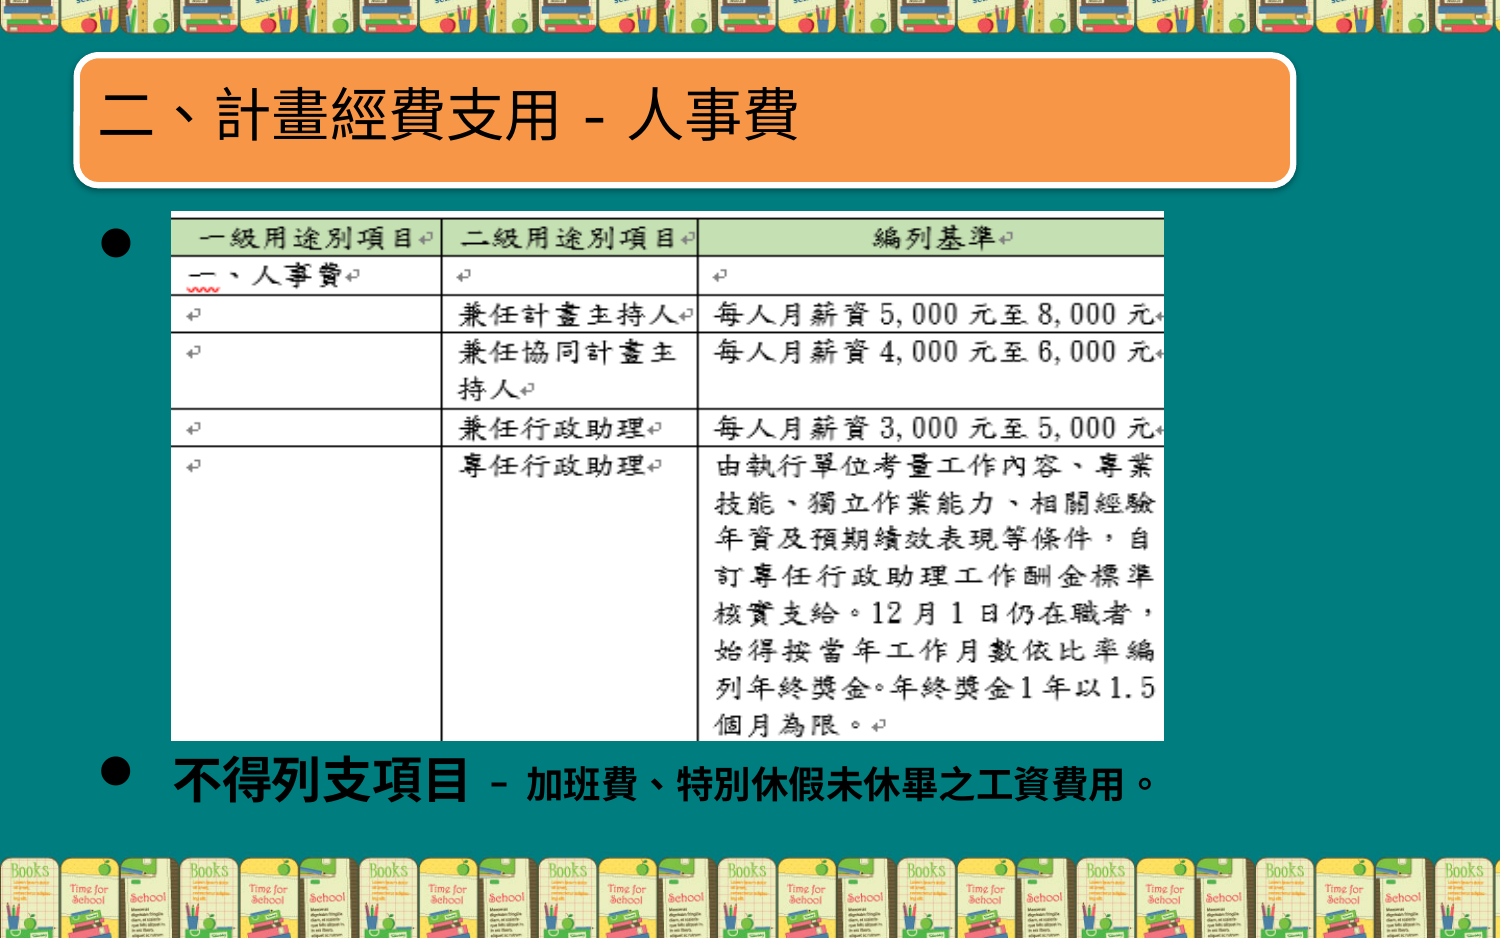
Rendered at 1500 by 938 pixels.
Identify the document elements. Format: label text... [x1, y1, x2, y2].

text_box [82, 211, 169, 287]
text_box 不得列支項目-加班費、特別休假未休畢之工資費用。 [82, 680, 1344, 816]
picture [0, 0, 1500, 938]
text_box 二、計畫經費支用-人事費 [82, 71, 1087, 156]
text_box [73, 52, 1297, 189]
